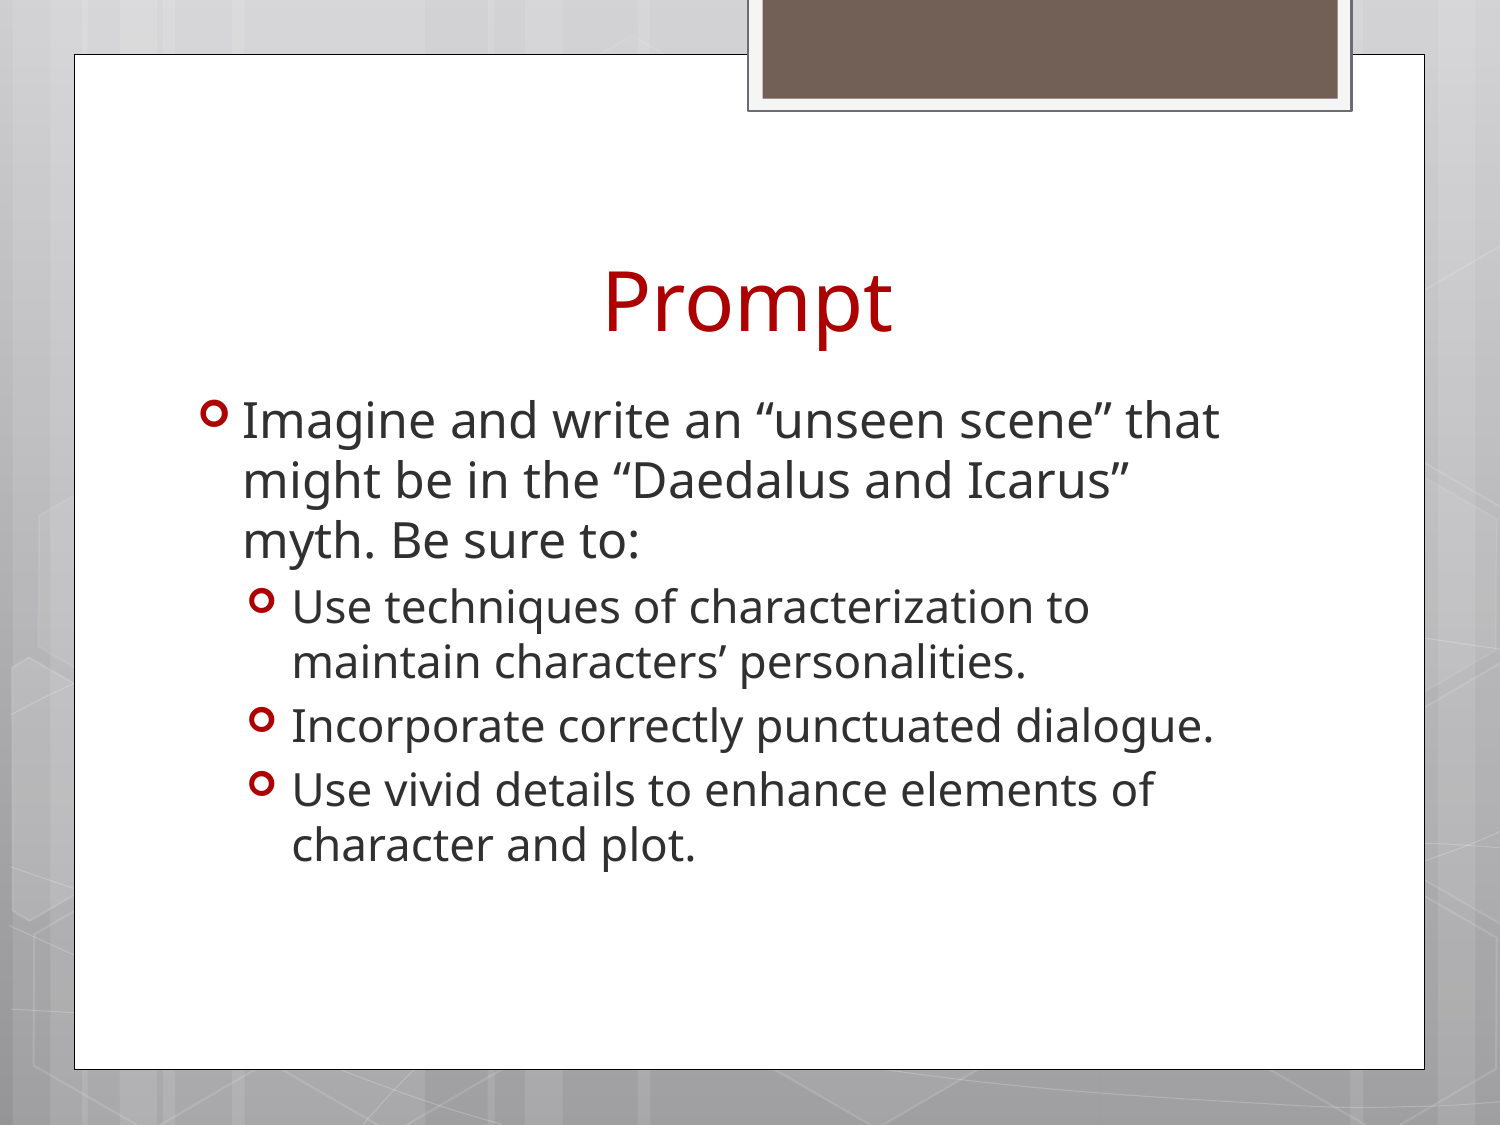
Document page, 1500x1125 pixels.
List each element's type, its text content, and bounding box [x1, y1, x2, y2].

title Prompt [171, 168, 1324, 357]
list Imagine and write an “unseen scene” that might be in the “Daedalus and Icarus” myth. Be sure to: Use techniques of characterization to maintain characters’ personalities. Incorporate correctly punctuated dialogue. Use vivid details to enhance elements of character and plot. [171, 381, 1283, 957]
